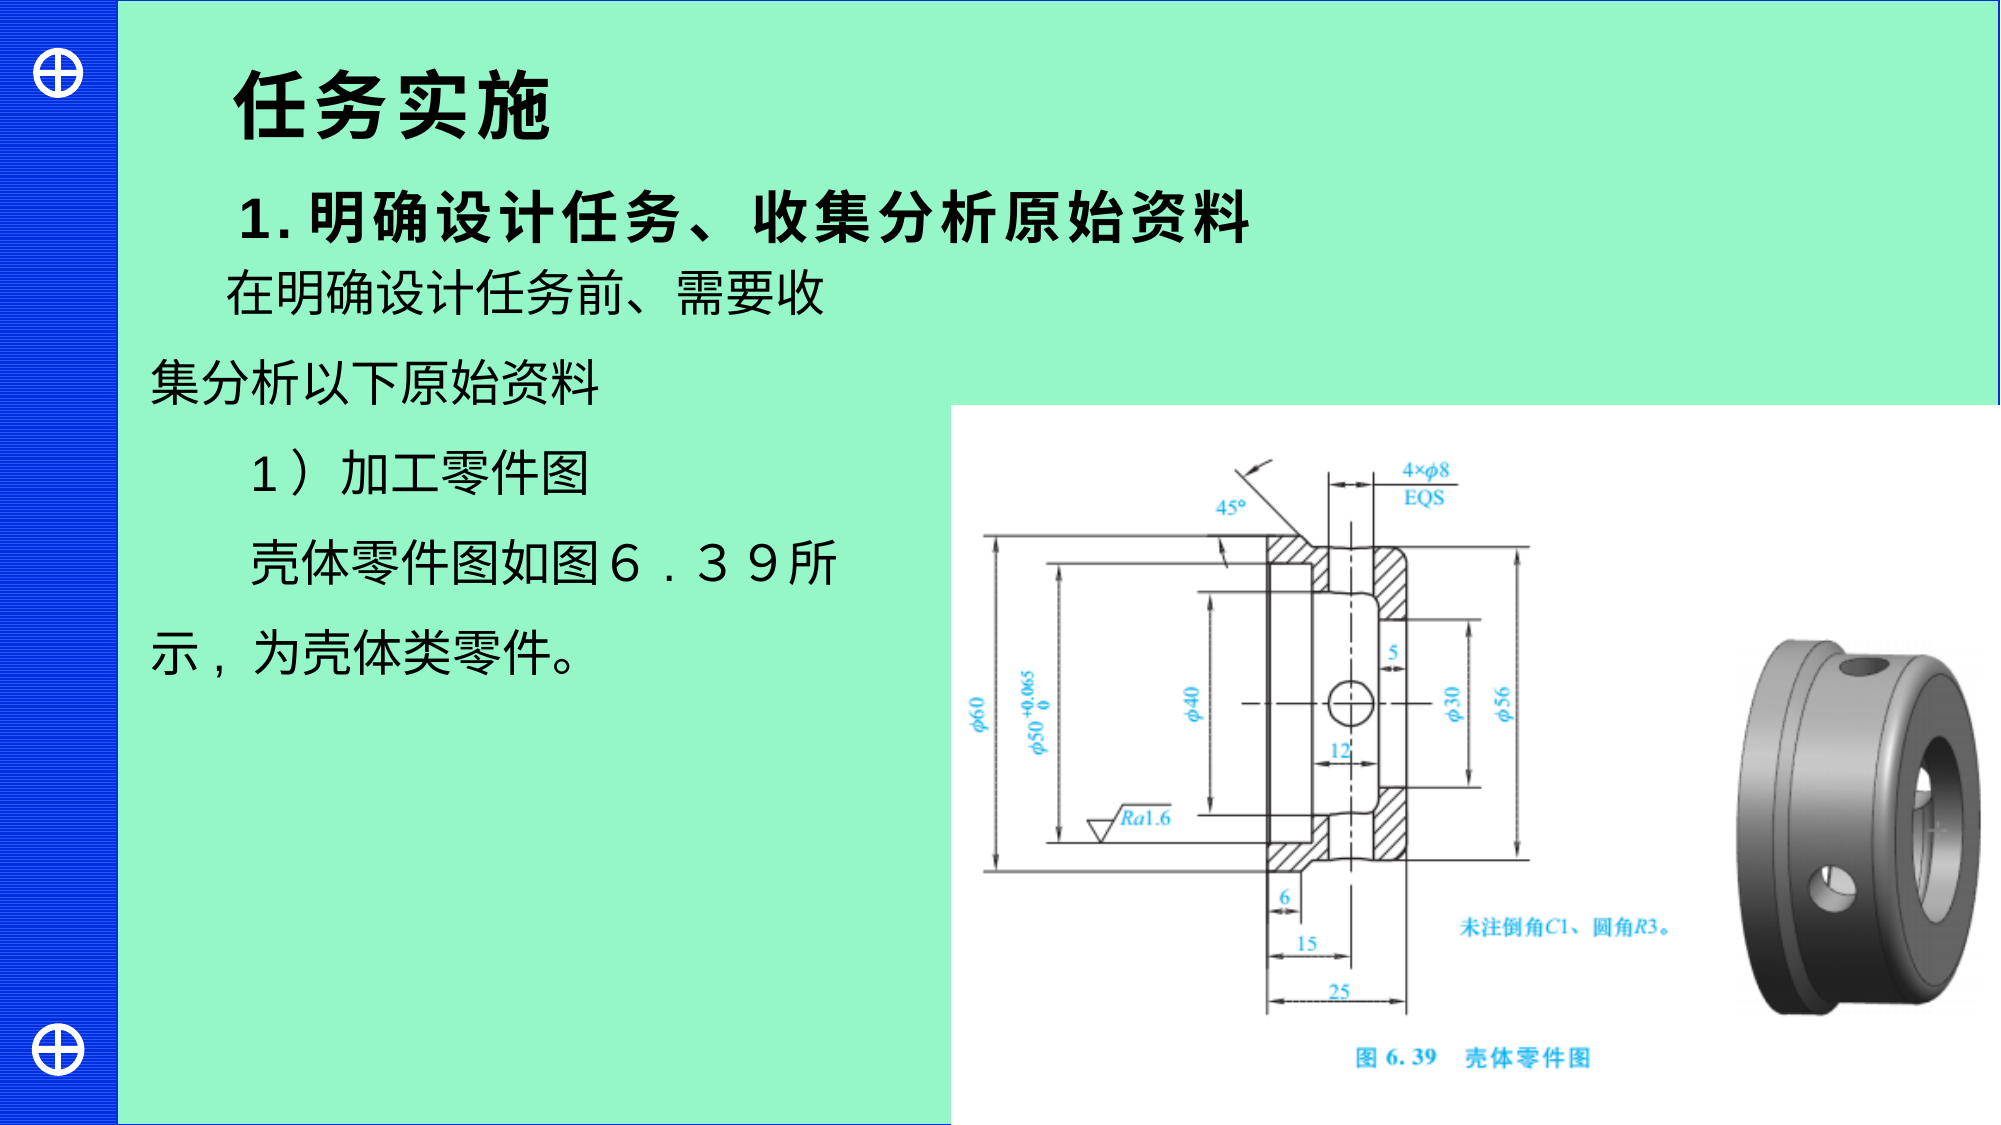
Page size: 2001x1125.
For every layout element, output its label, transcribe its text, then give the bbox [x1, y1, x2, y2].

text_box 在明确设计任务前、需要收集分析以下原始资料 1）加工零件图 壳体零件图如图６.３９所示, 为壳体类零件。 [135, 224, 882, 689]
picture [951, 405, 2000, 1125]
text_box 1.明确设计任务、收集分析原始资料 [135, 136, 1423, 258]
text_box 任务实施 [153, 35, 1441, 157]
